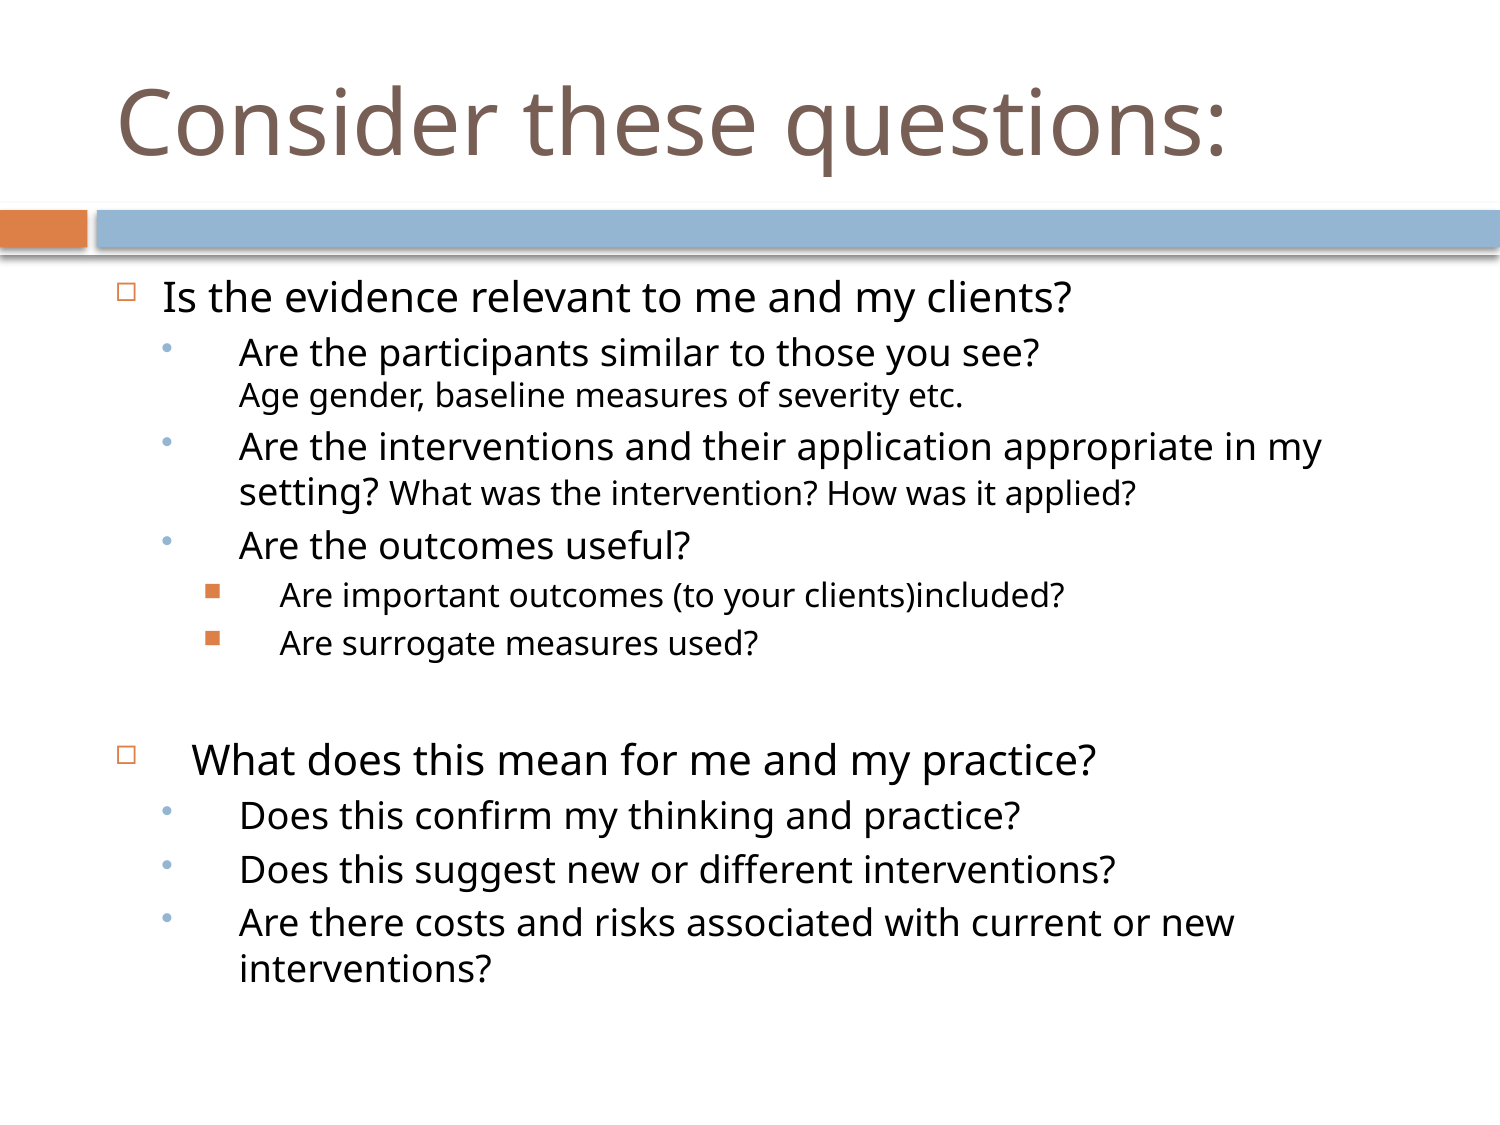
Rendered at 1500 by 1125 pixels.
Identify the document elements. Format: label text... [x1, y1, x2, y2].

list Is the evidence relevant to me and my clients? Are the participants similar to those you see? Age gender, baseline measures of severity etc. Are the interventions and their application appropriate in my setting? What was the intervention? How was it applied? Are the outcomes useful? Are important outcomes (to your clients)included? Are surrogate measures used? What does this mean for me and my practice? Does this confirm my thinking and practice? Does this suggest new or different interventions? Are there costs and risks associated with current or new interventions? [100, 262, 1438, 1000]
title Consider these questions: [100, 37, 1438, 200]
